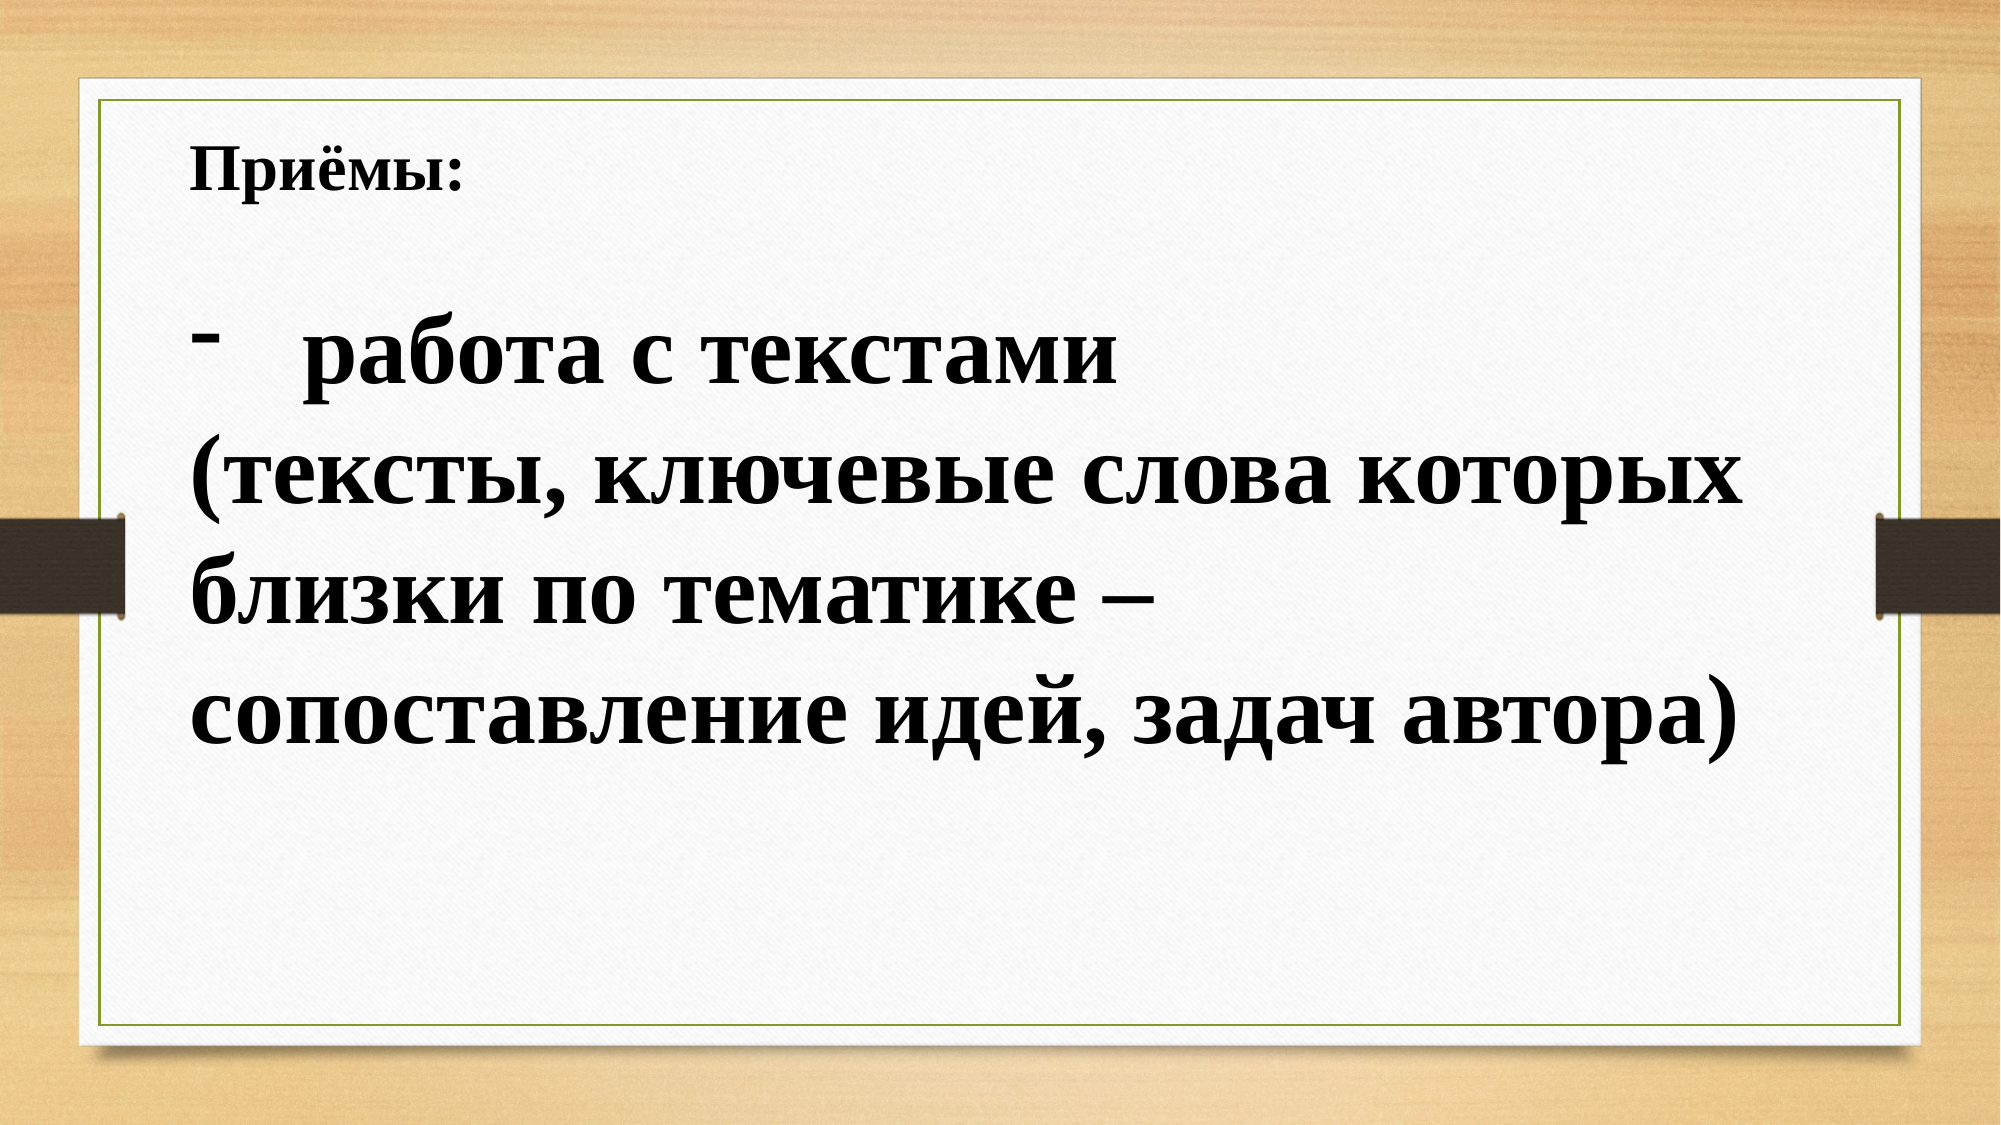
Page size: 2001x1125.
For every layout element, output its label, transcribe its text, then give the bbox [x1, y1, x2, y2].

picture [0, 0, 2001, 1125]
text_box Приёмы: работа с текстами (тексты, ключевые слова которых близки по тематике – сопоставление идей, задач автора) [175, 116, 1802, 771]
